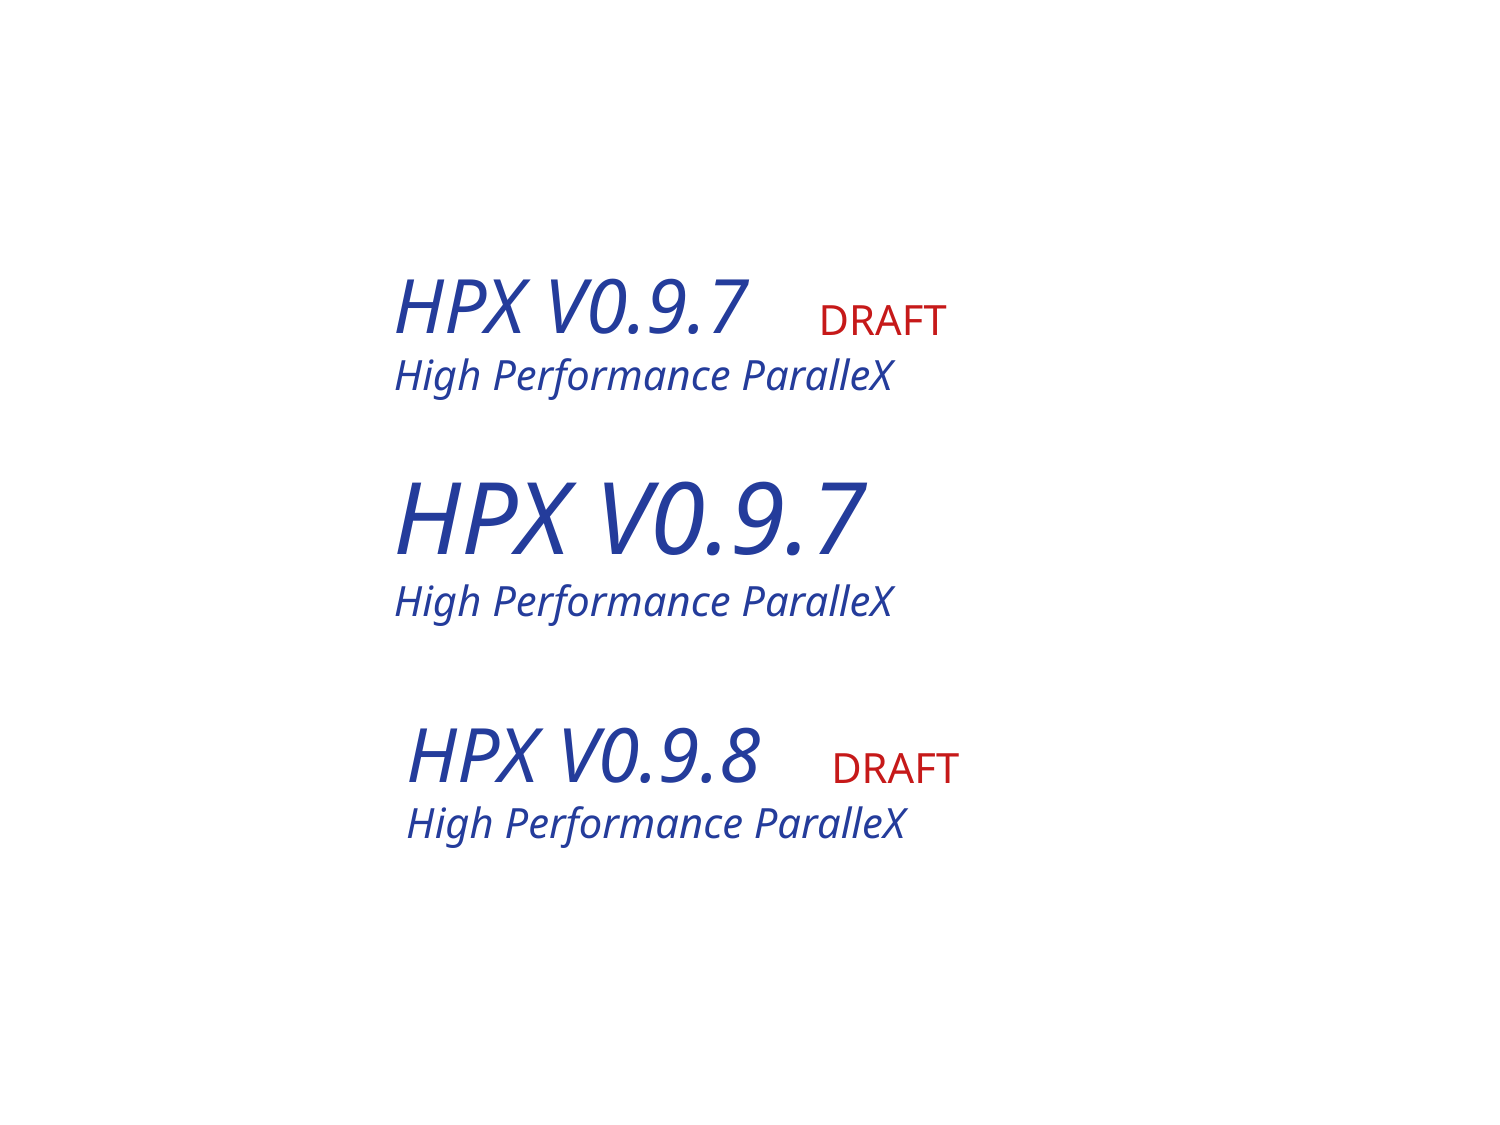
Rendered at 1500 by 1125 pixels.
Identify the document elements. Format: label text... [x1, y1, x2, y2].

text_box HPX V0.9.7 High Performance ParalleX [379, 447, 908, 633]
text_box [299, 251, 1030, 409]
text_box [312, 699, 1042, 857]
